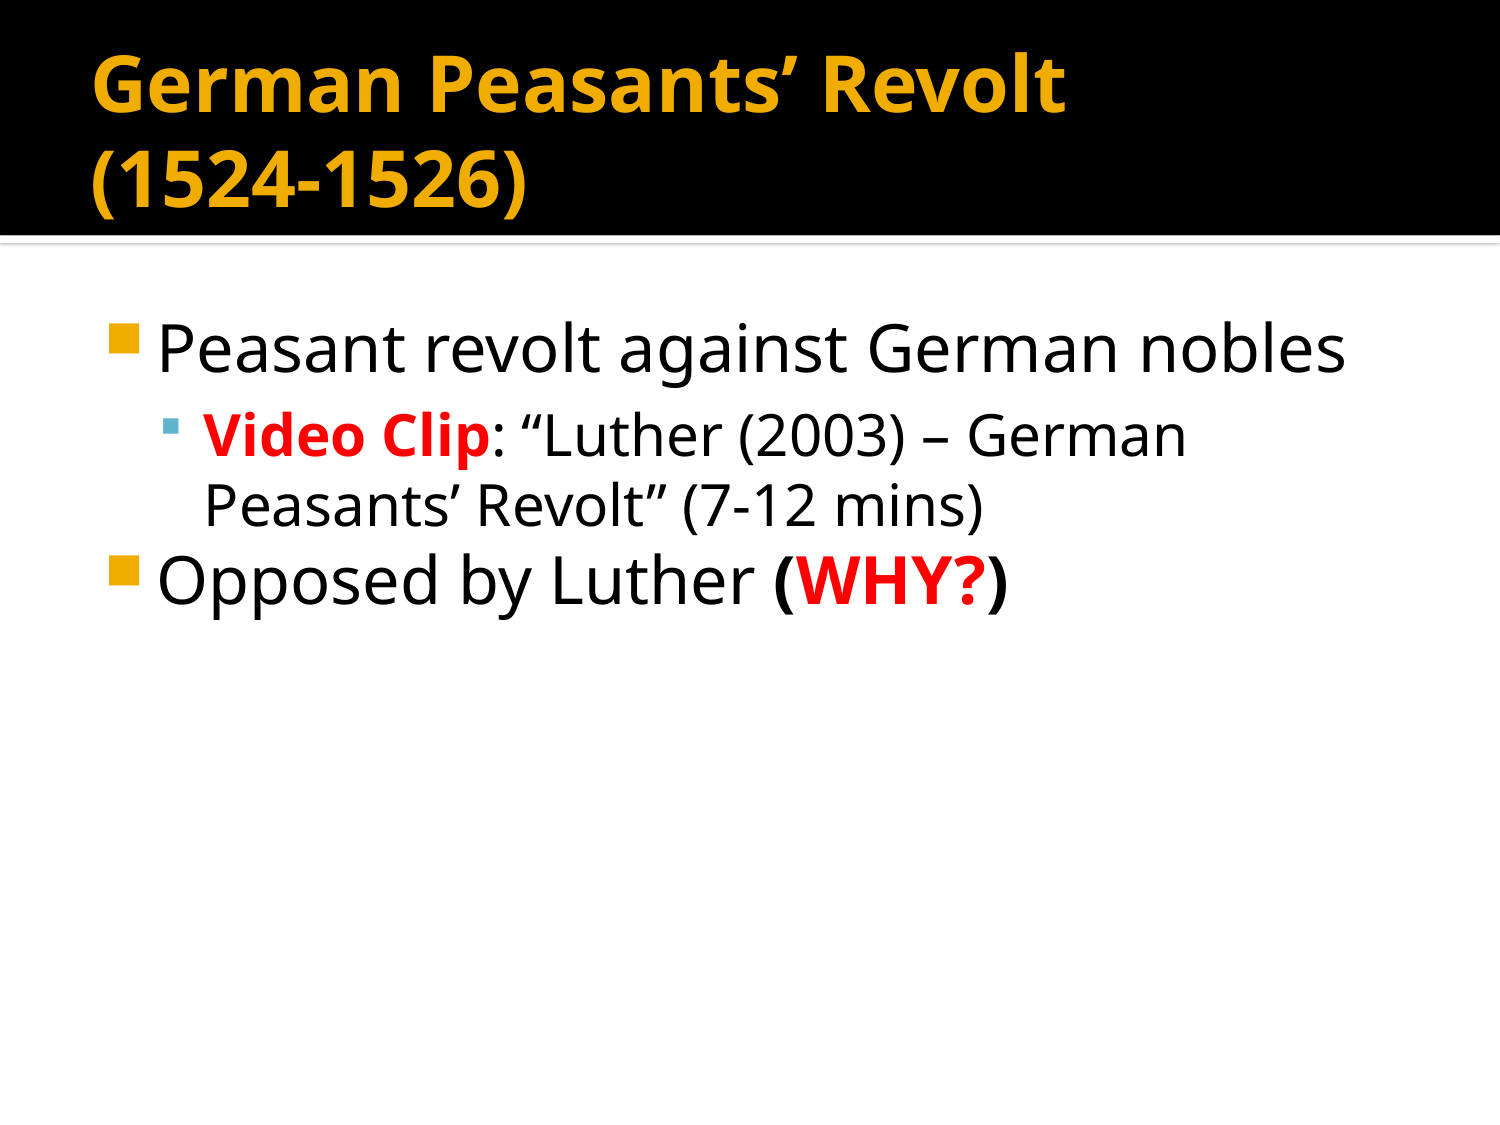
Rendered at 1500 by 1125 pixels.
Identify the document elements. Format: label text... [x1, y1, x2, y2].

title German Peasants’ Revolt (1524-1526) [75, 25, 1425, 231]
list Peasant revolt against German nobles Video Clip: “Luther (2003) – German Peasants’ Revolt” (7-12 mins) Opposed by Luther (WHY?) [75, 291, 1425, 1050]
